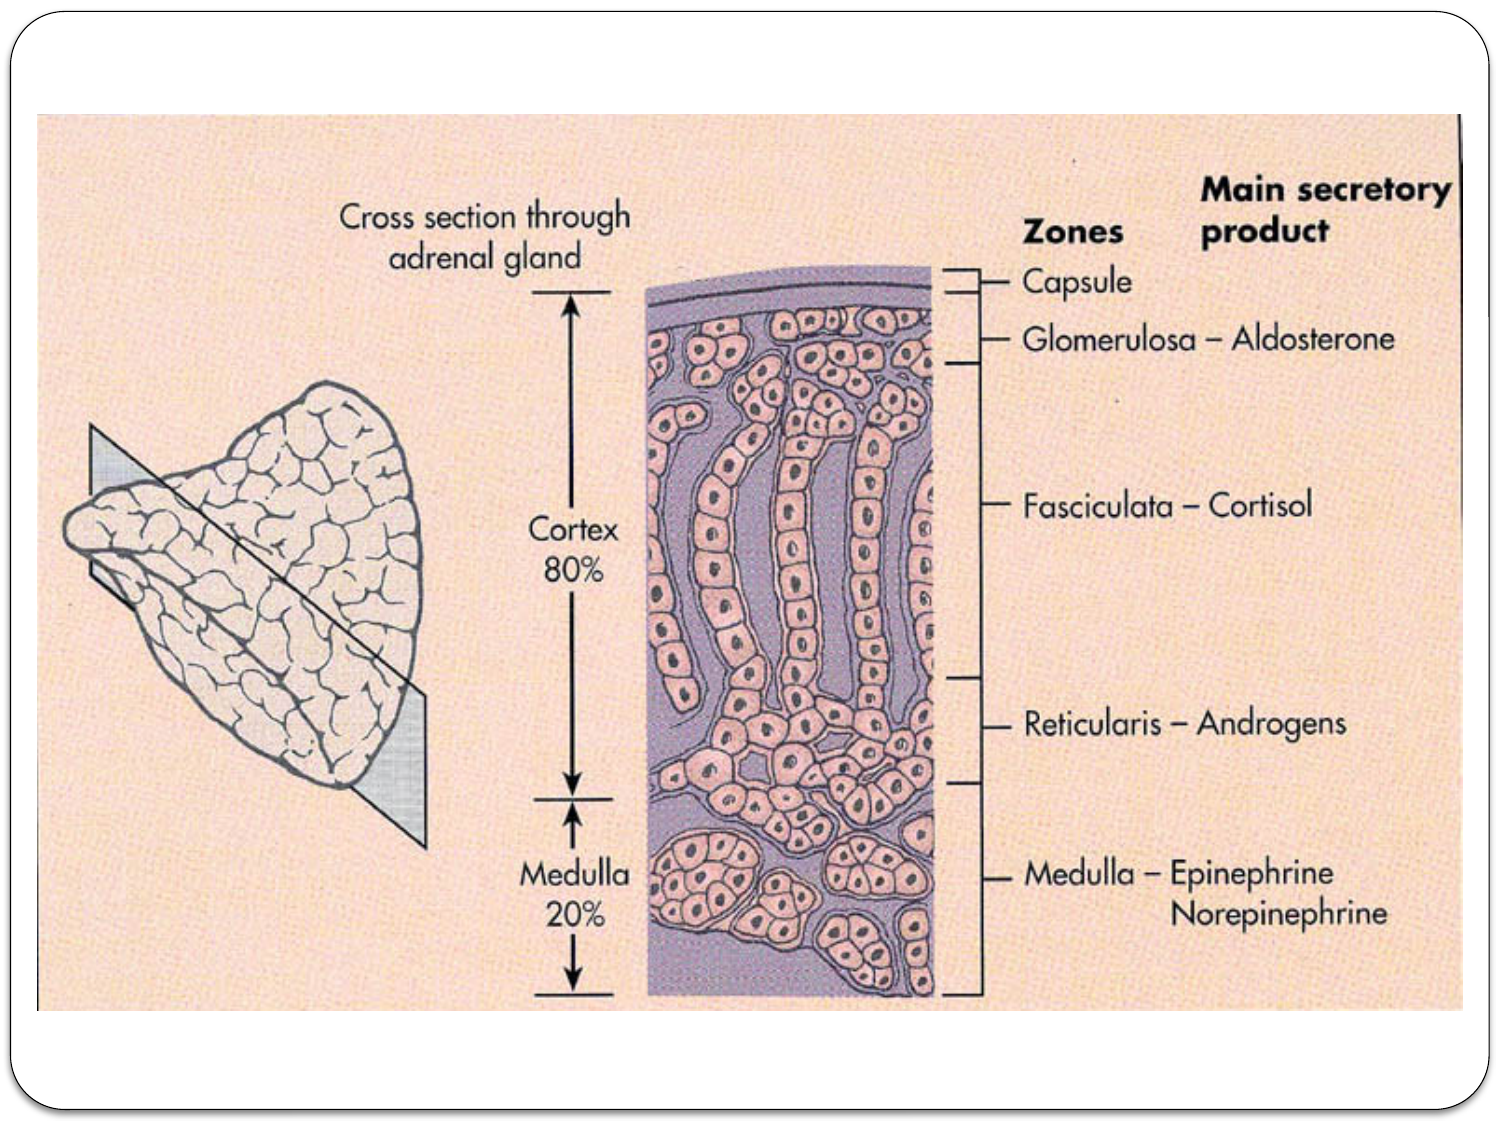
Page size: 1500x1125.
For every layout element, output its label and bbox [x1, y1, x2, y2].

picture [37, 114, 1463, 1011]
